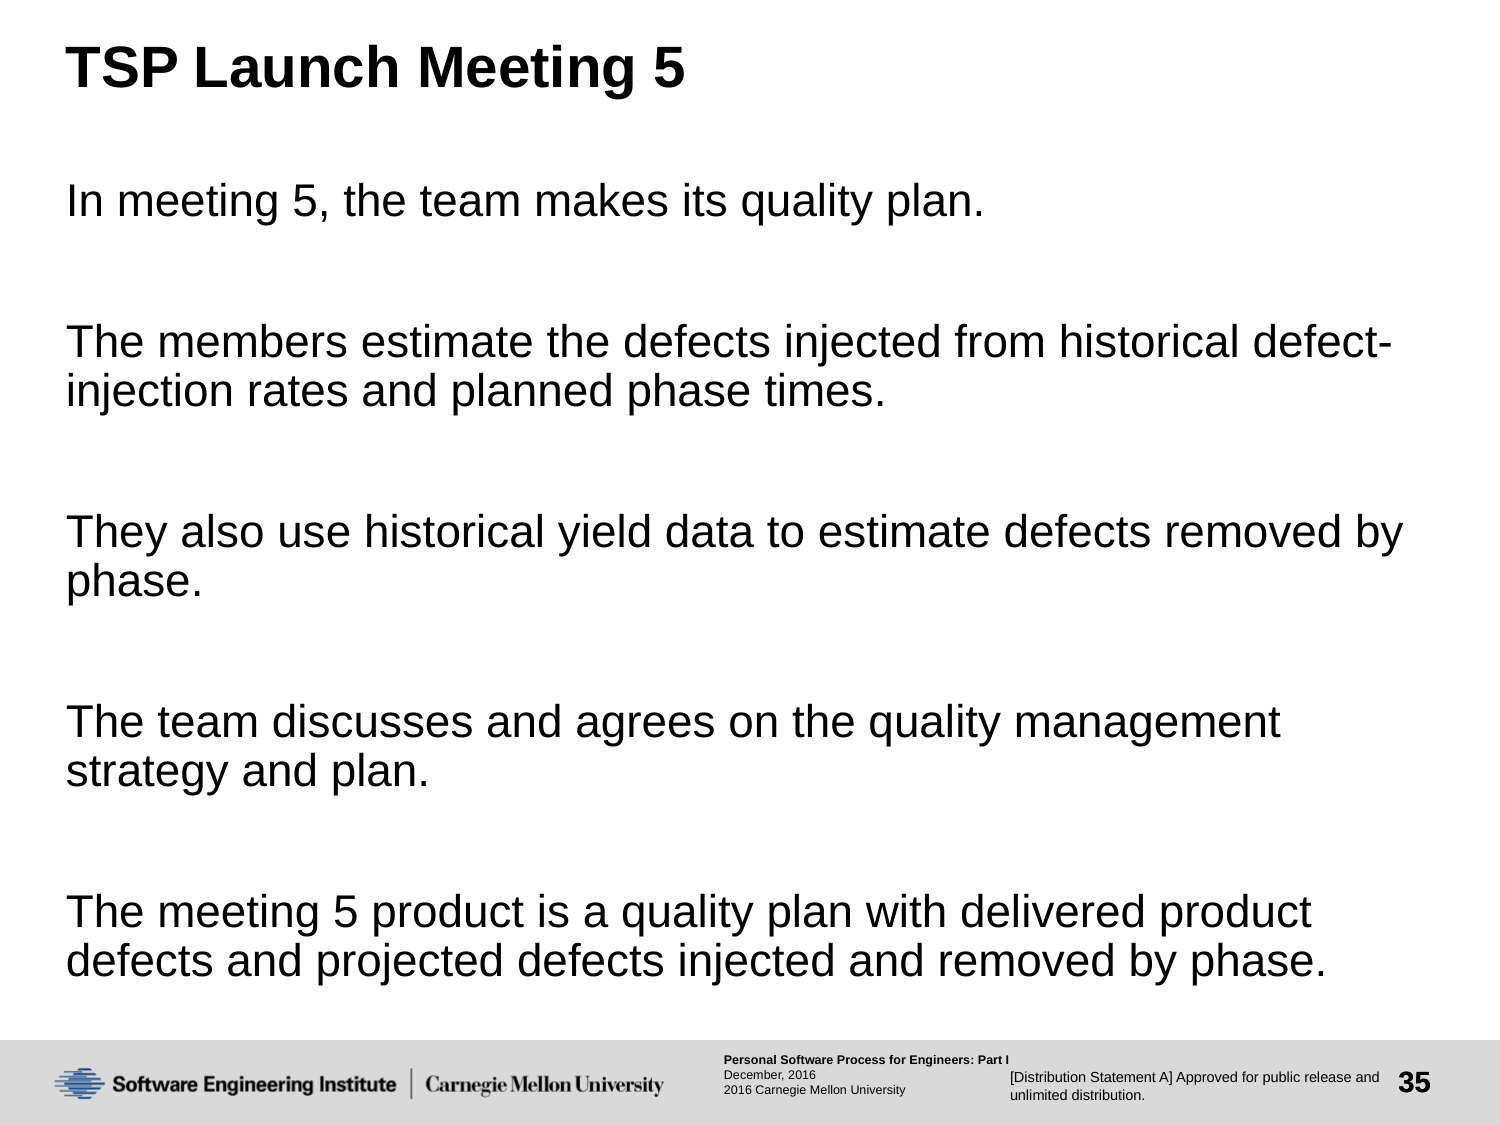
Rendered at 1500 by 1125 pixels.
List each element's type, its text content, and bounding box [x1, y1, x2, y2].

picture [46, 1061, 673, 1104]
title TSP Launch Meeting 5 [65, 37, 1313, 148]
list In meeting 5, the team makes its quality plan. The members estimate the defects injected from historical defect-injection rates and planned phase times. They also use historical yield data to estimate defects removed by phase. The team discusses and agrees on the quality management strategy and plan. The meeting 5 product is a quality plan with delivered product defects and projected defects injected and removed by phase. [65, 177, 1431, 1000]
